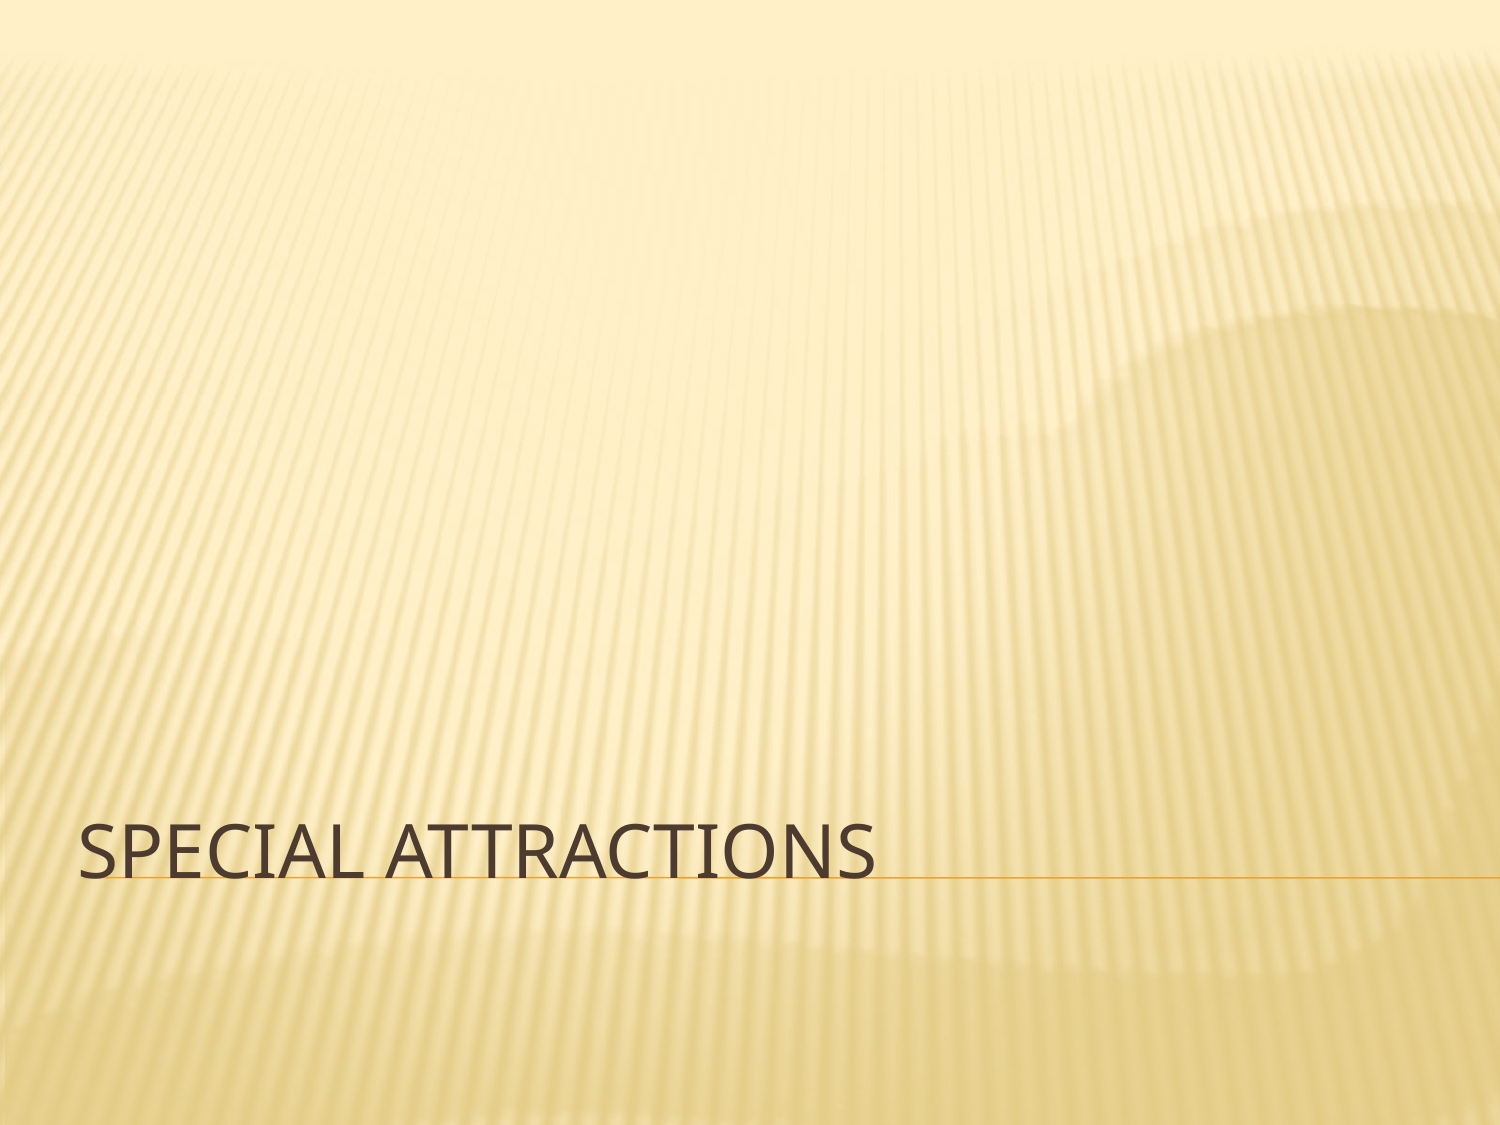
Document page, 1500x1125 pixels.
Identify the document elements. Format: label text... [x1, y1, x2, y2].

title Special attractions [62, 796, 1450, 997]
